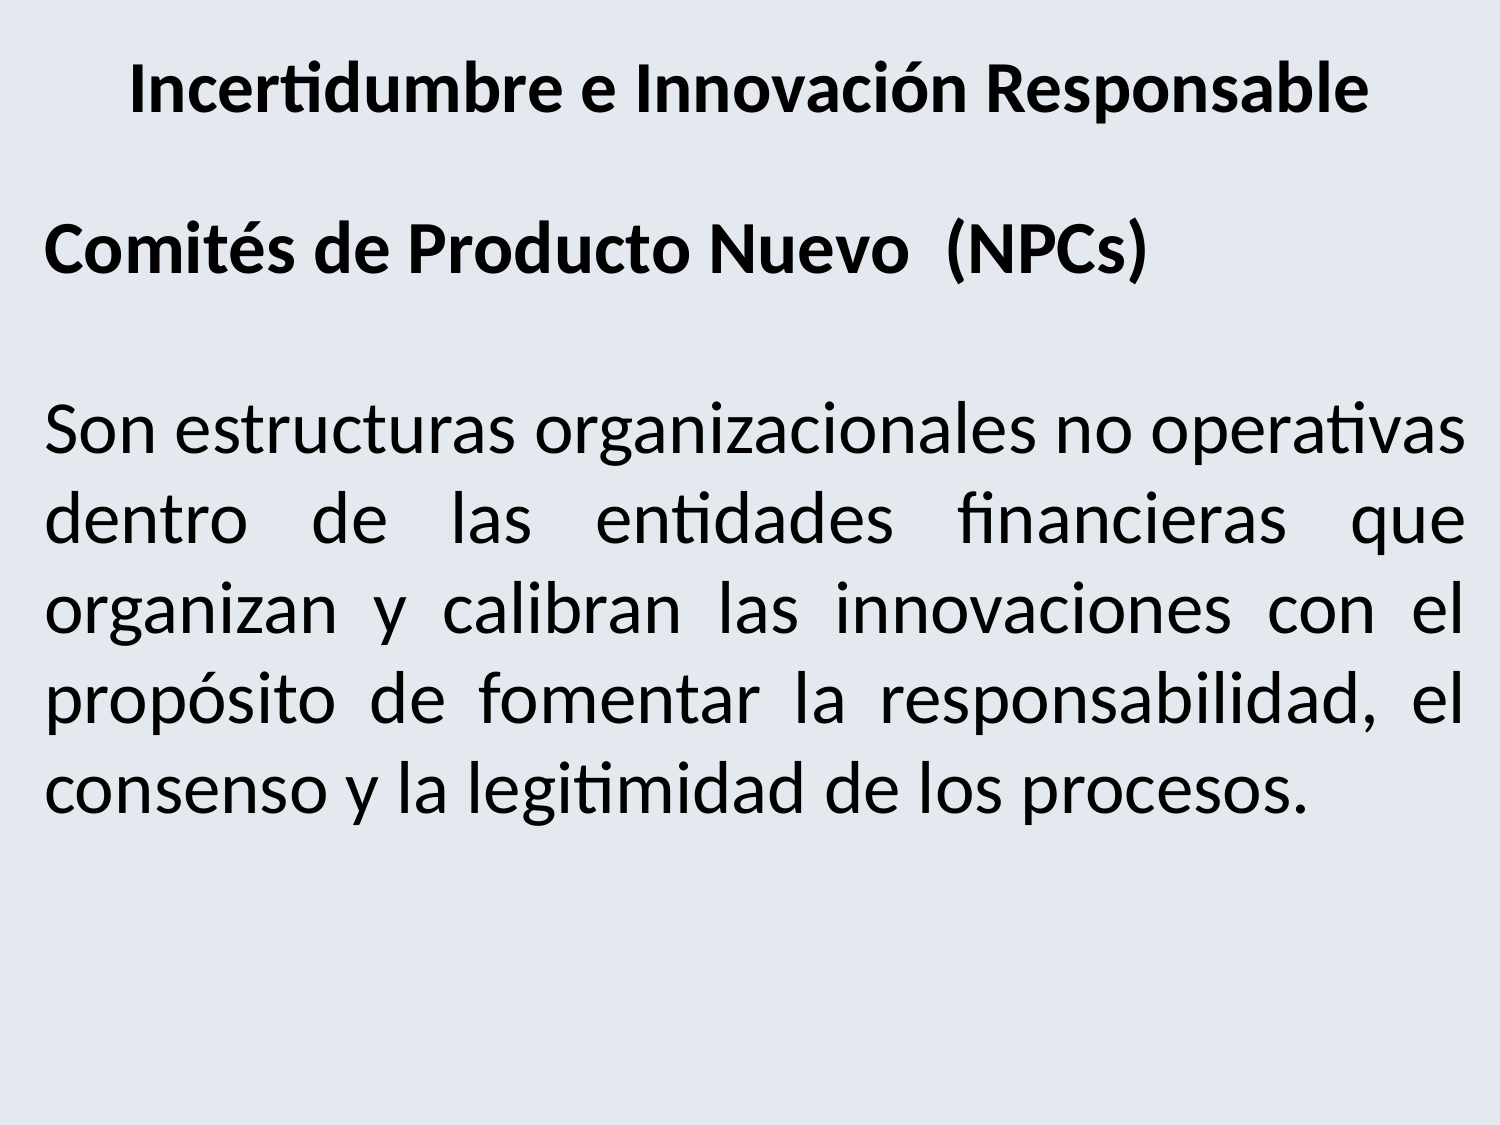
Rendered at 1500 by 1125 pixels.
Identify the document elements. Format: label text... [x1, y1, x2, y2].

title Incertidumbre e Innovación Responsable [0, 4, 1500, 161]
text_box Comités de Producto Nuevo (NPCs) Son estructuras organizacionales no operativas dentro de las entidades financieras que organizan y calibran las innovaciones con el propósito de fomentar la responsabilidad, el consenso y la legitimidad de los procesos. [29, 191, 1483, 837]
